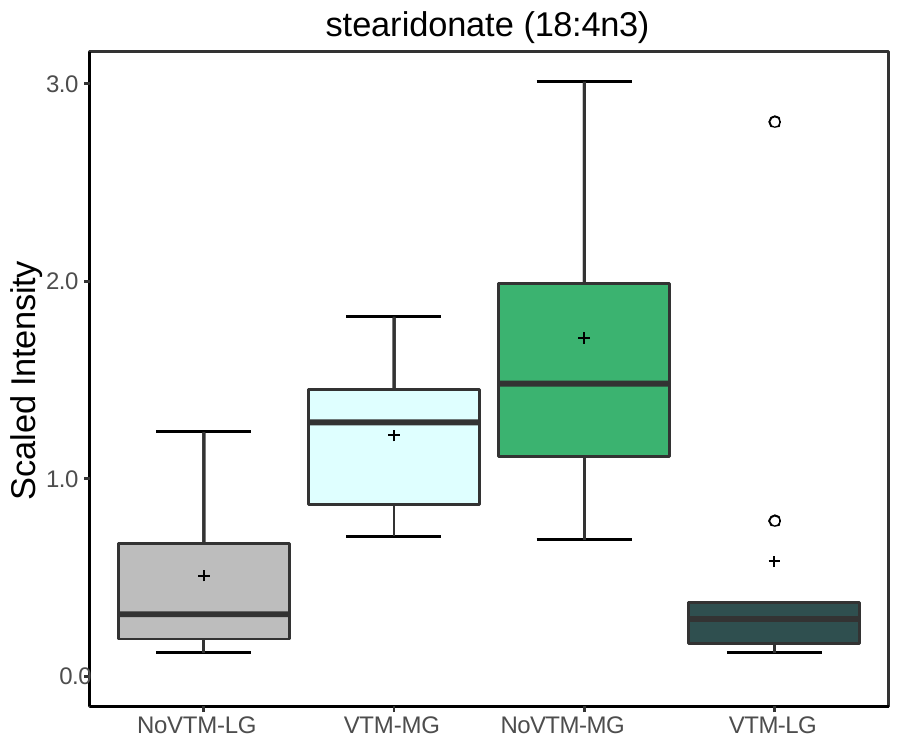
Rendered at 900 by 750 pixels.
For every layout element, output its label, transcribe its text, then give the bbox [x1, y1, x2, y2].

text_box stearidonate (18:4n3) [323, 0, 655, 44]
text_box 1.0 [45, 461, 78, 492]
footer 0.0 [57, 661, 95, 750]
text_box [83, 50, 891, 713]
text_box 3.0 [44, 65, 78, 97]
text_box NoVTM-MG [498, 721, 625, 750]
slide_number NoVTM-LG [134, 721, 275, 750]
text_box VTM-LG [726, 721, 822, 738]
text_box 2.0 [45, 263, 78, 295]
text_box Scaled Intensity [1, 256, 45, 503]
text_box VTM-MG [341, 721, 463, 738]
